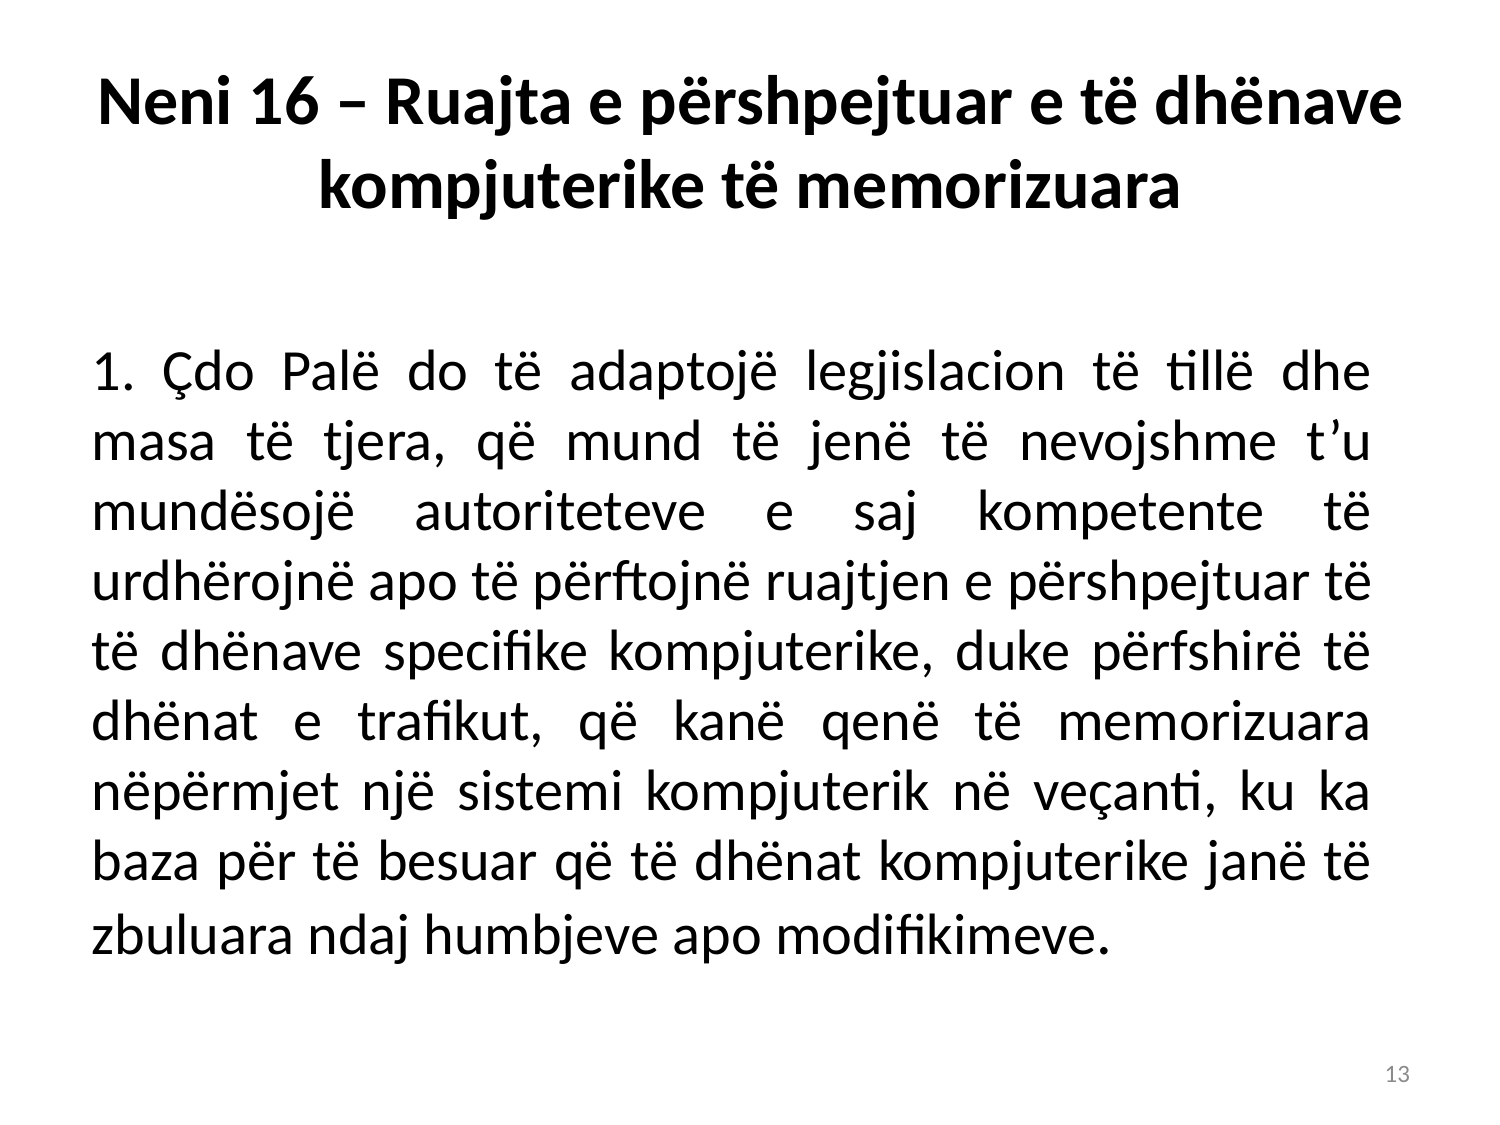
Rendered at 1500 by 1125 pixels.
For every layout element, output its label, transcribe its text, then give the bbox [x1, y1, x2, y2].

title Neni 16 – Ruajta e përshpejtuar e të dhënave kompjuterike të memorizuara [76, 44, 1426, 232]
slide_number 13 [1074, 1042, 1425, 1103]
list 1. Çdo Palë do të adaptojë legjislacion të tillë dhe masa të tjera, që mund të jenë të nevojshme t’u mundësojë autoriteteve e saj kompetente të urdhërojnë apo të përftojnë ruajtjen e përshpejtuar të të dhënave specifike kompjuterike, duke përfshirë të dhënat e trafikut, që kanë qenë të memorizuara nëpërmjet një sistemi kompjuterik në veçanti, ku ka baza për të besuar që të dhënat kompjuterike janë të zbuluara ndaj humbjeve apo modifikimeve. [76, 324, 1388, 1057]
